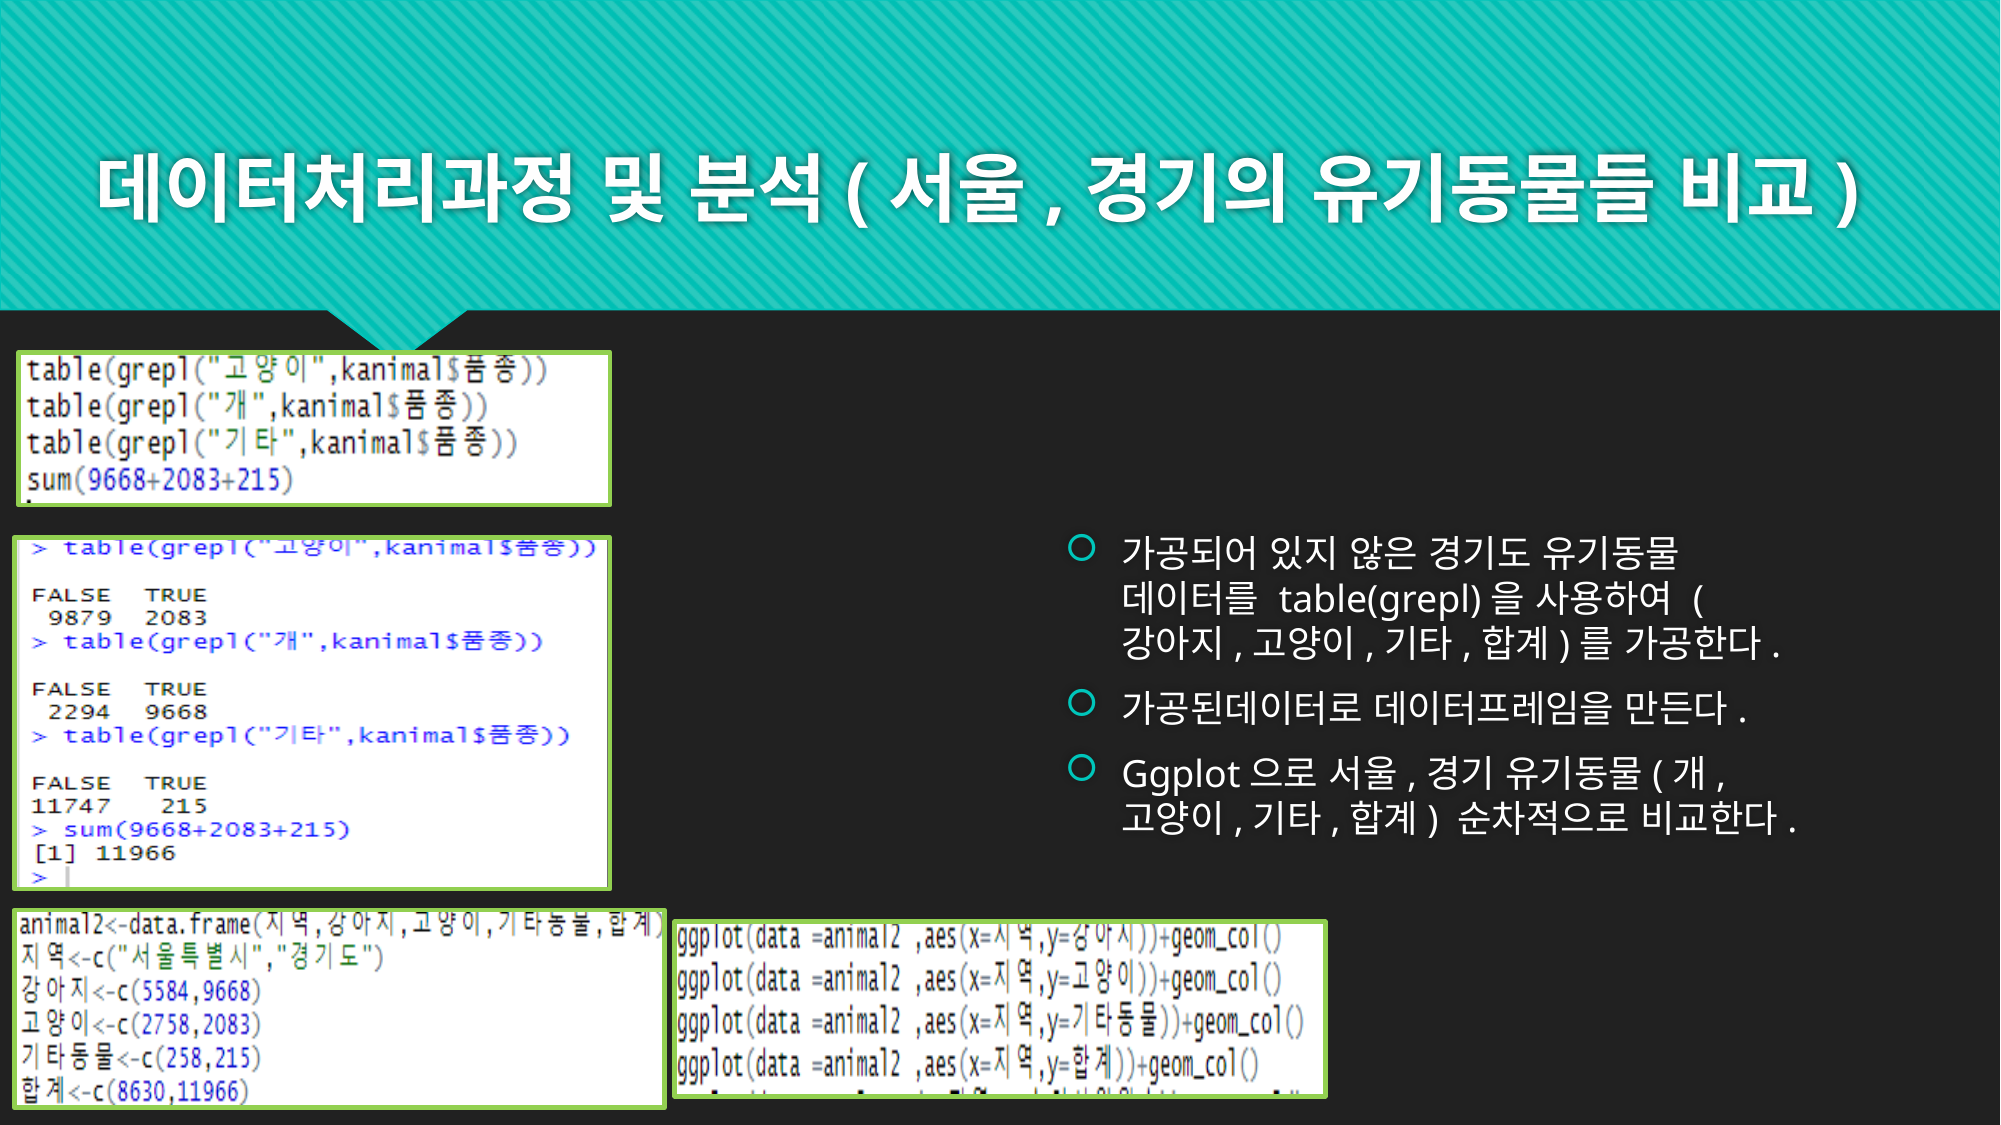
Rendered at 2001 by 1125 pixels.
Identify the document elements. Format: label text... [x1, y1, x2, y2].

picture [676, 923, 1324, 1095]
list 가공되어 있지 않은 경기도 유기동물 데이터를 table(grepl)을 사용하여 (강아지,고양이,기타,합계)를 가공한다. 가공된데이터로 데이터프레임을 만든다. Ggplot으로 서울,경기 유기동물(개,고양이,기타,합계) 순차적으로 비교한다. [1050, 519, 1822, 851]
title 데이터처리과정 및 분석(서울,경기의 유기동물들 비교) [80, 79, 1920, 239]
picture [16, 539, 608, 888]
picture [16, 912, 663, 1106]
picture [20, 354, 608, 504]
